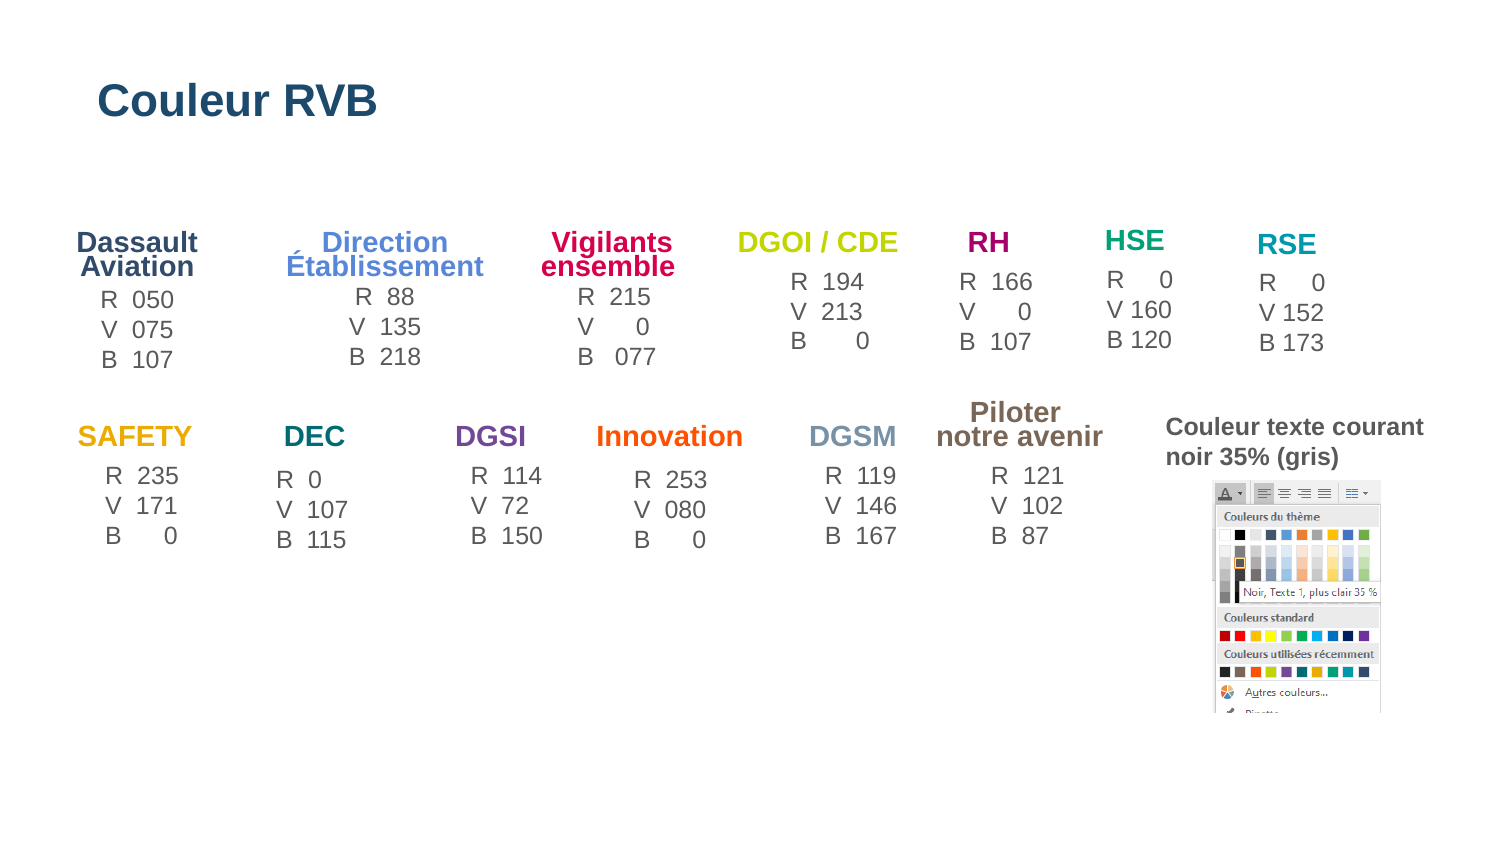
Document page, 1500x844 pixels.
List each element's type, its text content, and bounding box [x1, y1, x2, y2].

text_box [1091, 231, 1190, 362]
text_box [455, 427, 559, 559]
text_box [943, 232, 1049, 364]
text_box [77, 427, 197, 559]
picture [1212, 480, 1381, 713]
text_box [1243, 234, 1342, 366]
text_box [809, 427, 912, 559]
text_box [737, 232, 910, 364]
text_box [283, 232, 487, 379]
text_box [521, 232, 704, 379]
text_box Couleur RVB [83, 63, 395, 134]
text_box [25, 232, 249, 383]
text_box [596, 427, 749, 563]
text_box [912, 402, 1127, 559]
text_box Couleur texte courant noir 35% (gris) [1150, 402, 1465, 523]
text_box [238, 427, 391, 563]
